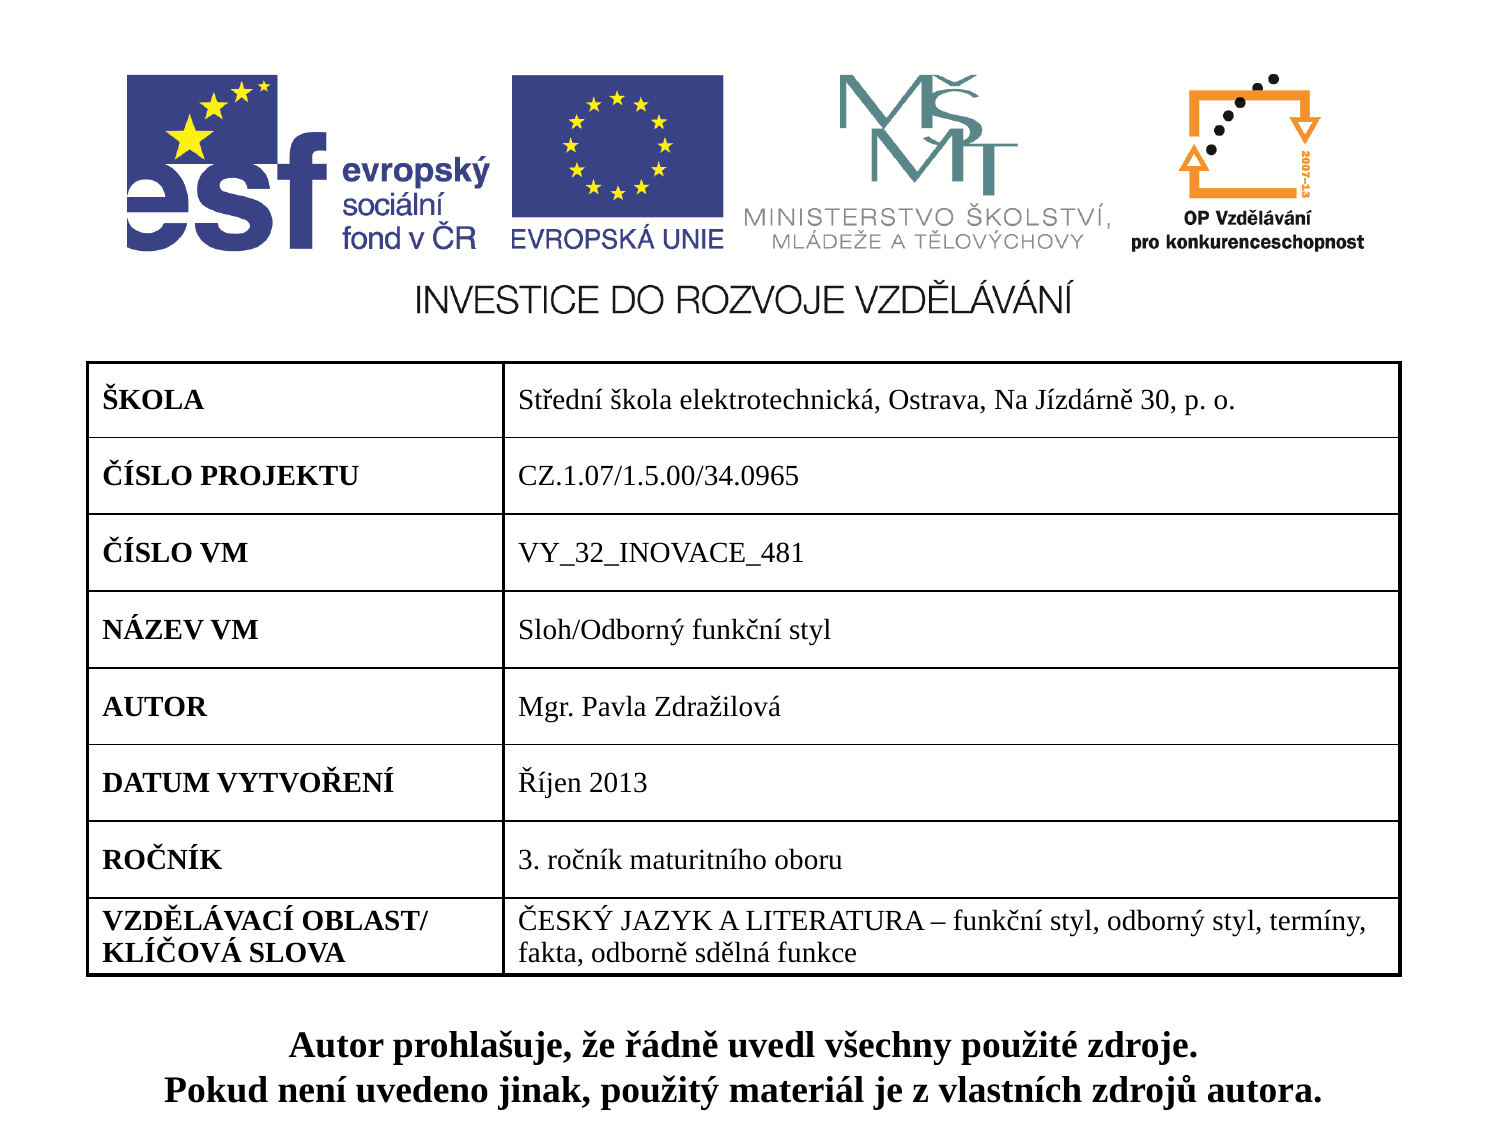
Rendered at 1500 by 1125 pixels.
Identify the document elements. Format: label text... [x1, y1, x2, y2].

table_cell Sloh/Odborný funkční styl [505, 592, 1398, 667]
table_cell 3. ročník maturitního oboru [505, 822, 1398, 897]
table_cell Mgr. Pavla Zdražilová [505, 669, 1398, 744]
table_cell ČESKÝ JAZYK A LITERATURA – funkční styl, odborný styl, termíny, fakta, odborně sdělná funkce [505, 899, 1398, 973]
table_cell VY_32_INOVACE_481 [505, 515, 1398, 590]
table_cell ČÍSLO PROJEKTU [89, 438, 502, 513]
table_cell AUTOR [89, 669, 502, 744]
table_cell CZ.1.07/1.5.00/34.0965 [505, 438, 1398, 513]
table_header ŠKOLA [89, 364, 502, 437]
table_header Střední škola elektrotechnická, Ostrava, Na Jízdárně 30, p. o. [505, 364, 1398, 437]
table_cell NÁZEV VM [89, 592, 502, 667]
table_cell ROČNÍK [89, 822, 502, 897]
table_cell DATUM VYTVOŘENÍ [89, 745, 502, 820]
picture [87, 49, 1404, 338]
table_cell Říjen 2013 [505, 745, 1398, 820]
table_cell ČÍSLO VM [89, 515, 502, 590]
table_cell VZDĚLÁVACÍ OBLAST/ KLÍČOVÁ SLOVA [89, 899, 502, 973]
text_box Autor prohlašuje, že řádně uvedl všechny použité zdroje. Pokud není uvedeno jinak, použitý materiál je z vlastních zdrojů autora. [87, 1012, 1400, 1118]
